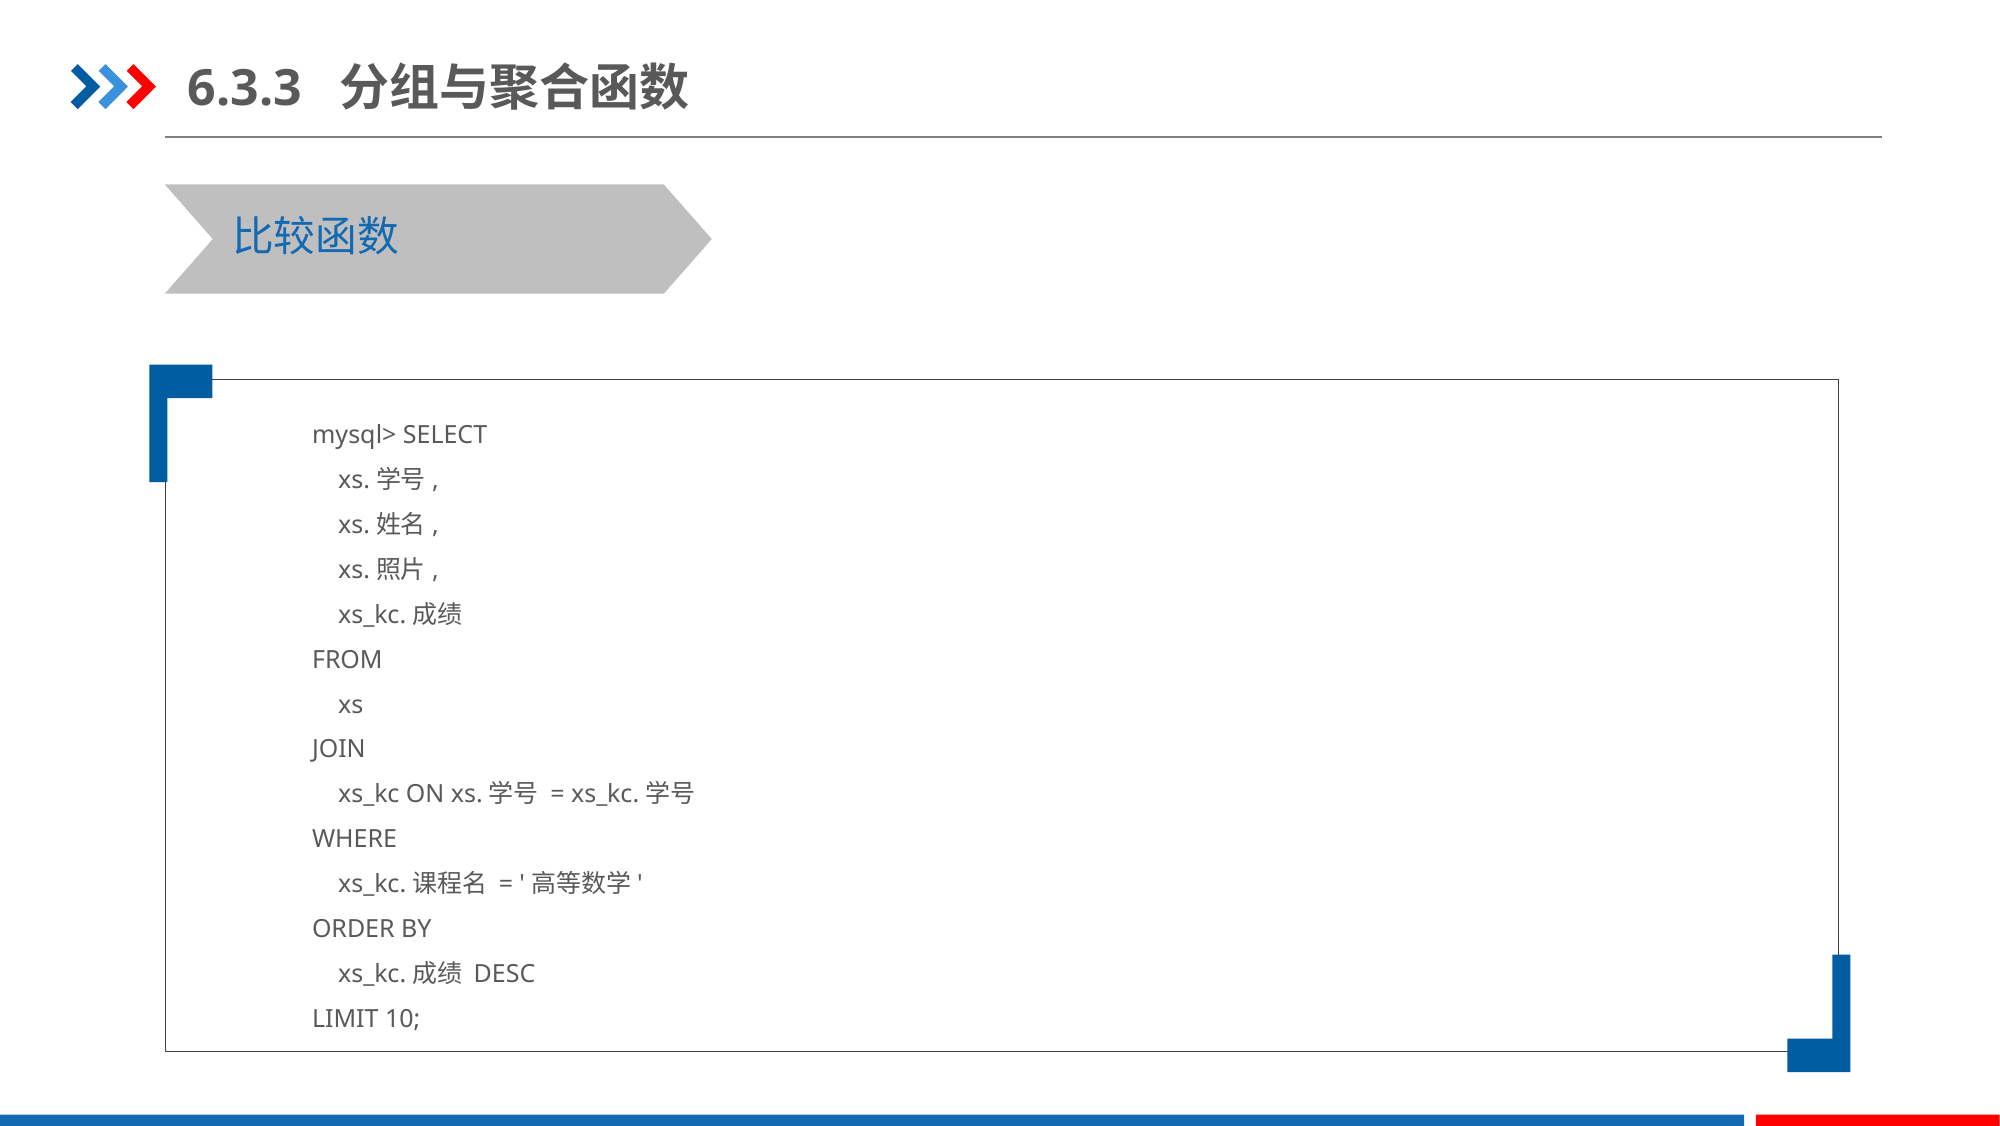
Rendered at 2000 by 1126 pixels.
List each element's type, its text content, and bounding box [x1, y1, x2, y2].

text_box [147, 363, 215, 484]
text_box 6.3.3 分组与聚合函数 [187, 43, 827, 127]
text_box [163, 378, 1841, 1053]
text_box 比较函数 [217, 202, 414, 267]
text_box [164, 184, 712, 294]
text_box [1785, 953, 1852, 1074]
